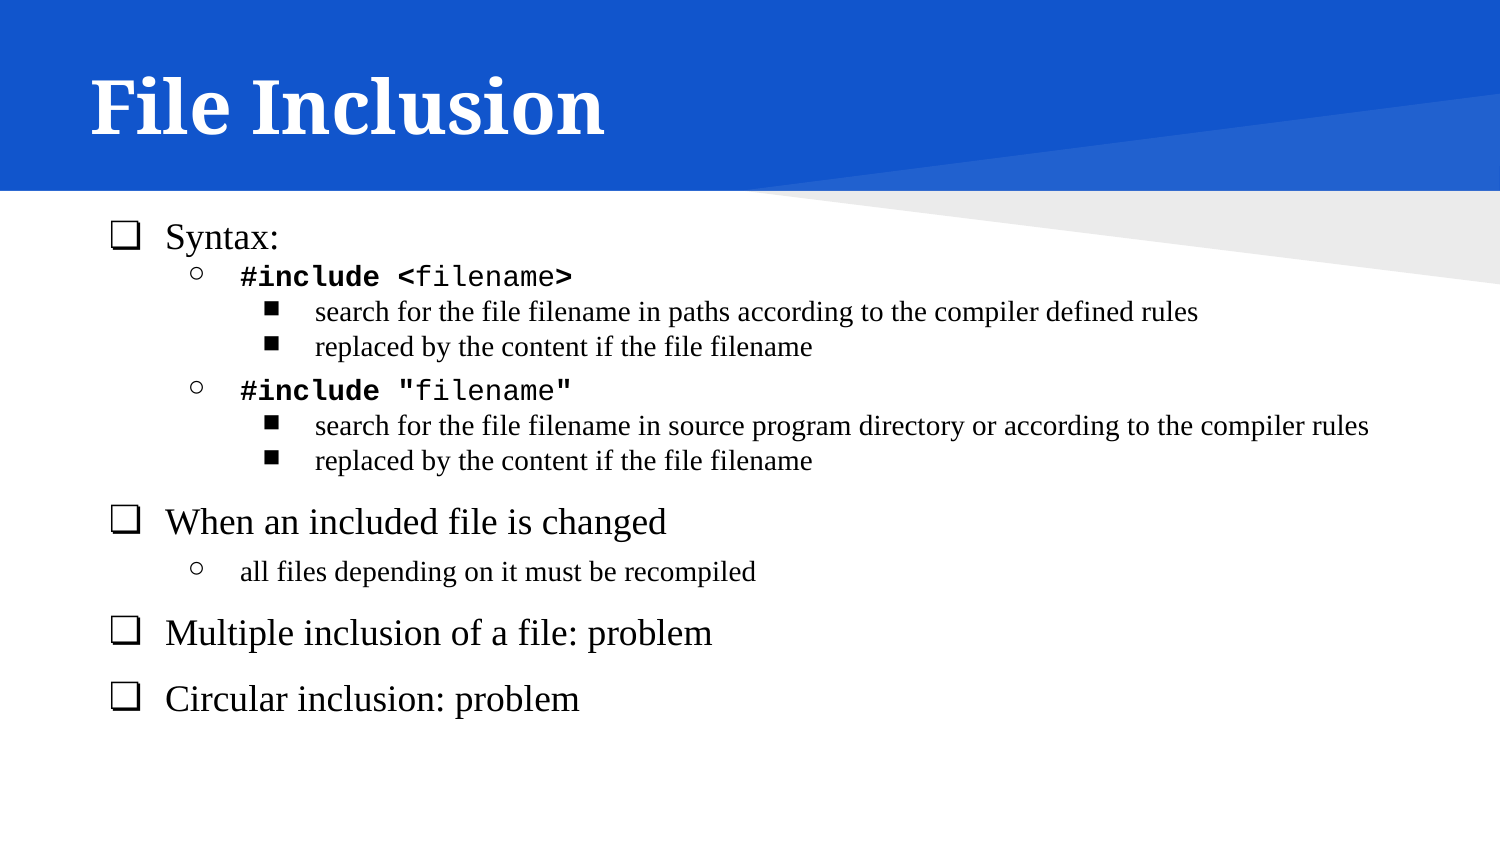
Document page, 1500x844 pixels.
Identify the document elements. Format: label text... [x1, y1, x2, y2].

list Syntax: #include <filename> search for the file filename in paths according to the compiler defined rules replaced by the content if the file filename #include "filename" search for the file filename in source program directory or according to the compiler rules replaced by the content if the file filename When an included file is changed all files depending on it must be recompiled Multiple inclusion of a file: problem Circular inclusion: problem [75, 196, 1425, 808]
title File Inclusion [75, 33, 1425, 175]
